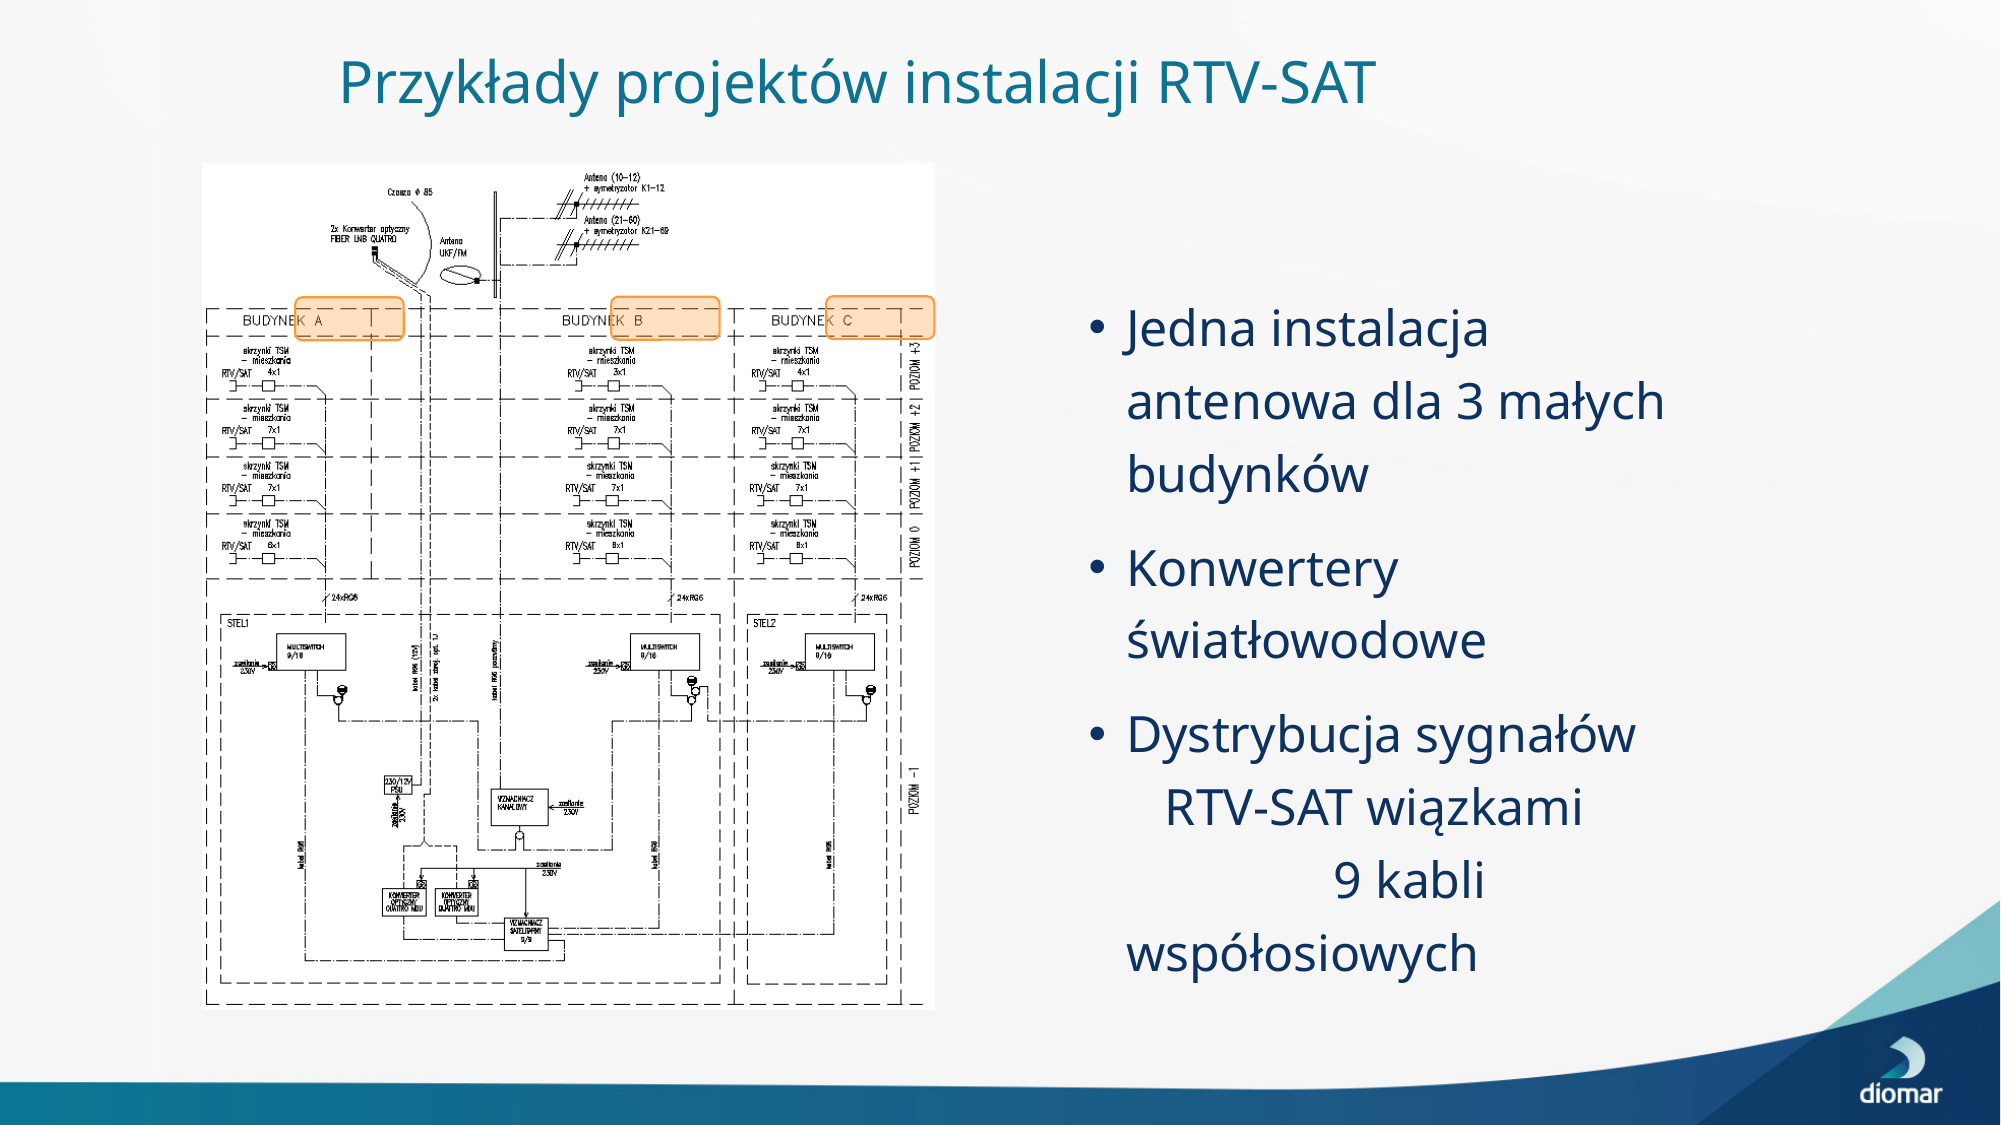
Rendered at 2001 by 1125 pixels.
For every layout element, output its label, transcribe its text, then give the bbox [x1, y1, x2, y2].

picture [0, 0, 2001, 1125]
title Przykłady projektów instalacji RTV-SAT [323, 37, 1652, 131]
text_box Jedna instalacja antenowa dla 3 małych budynków Konwertery światłowodowe Dystrybucja sygnałów RTV-SAT wiązkami 9 kabli współosiowych [1073, 276, 1688, 898]
